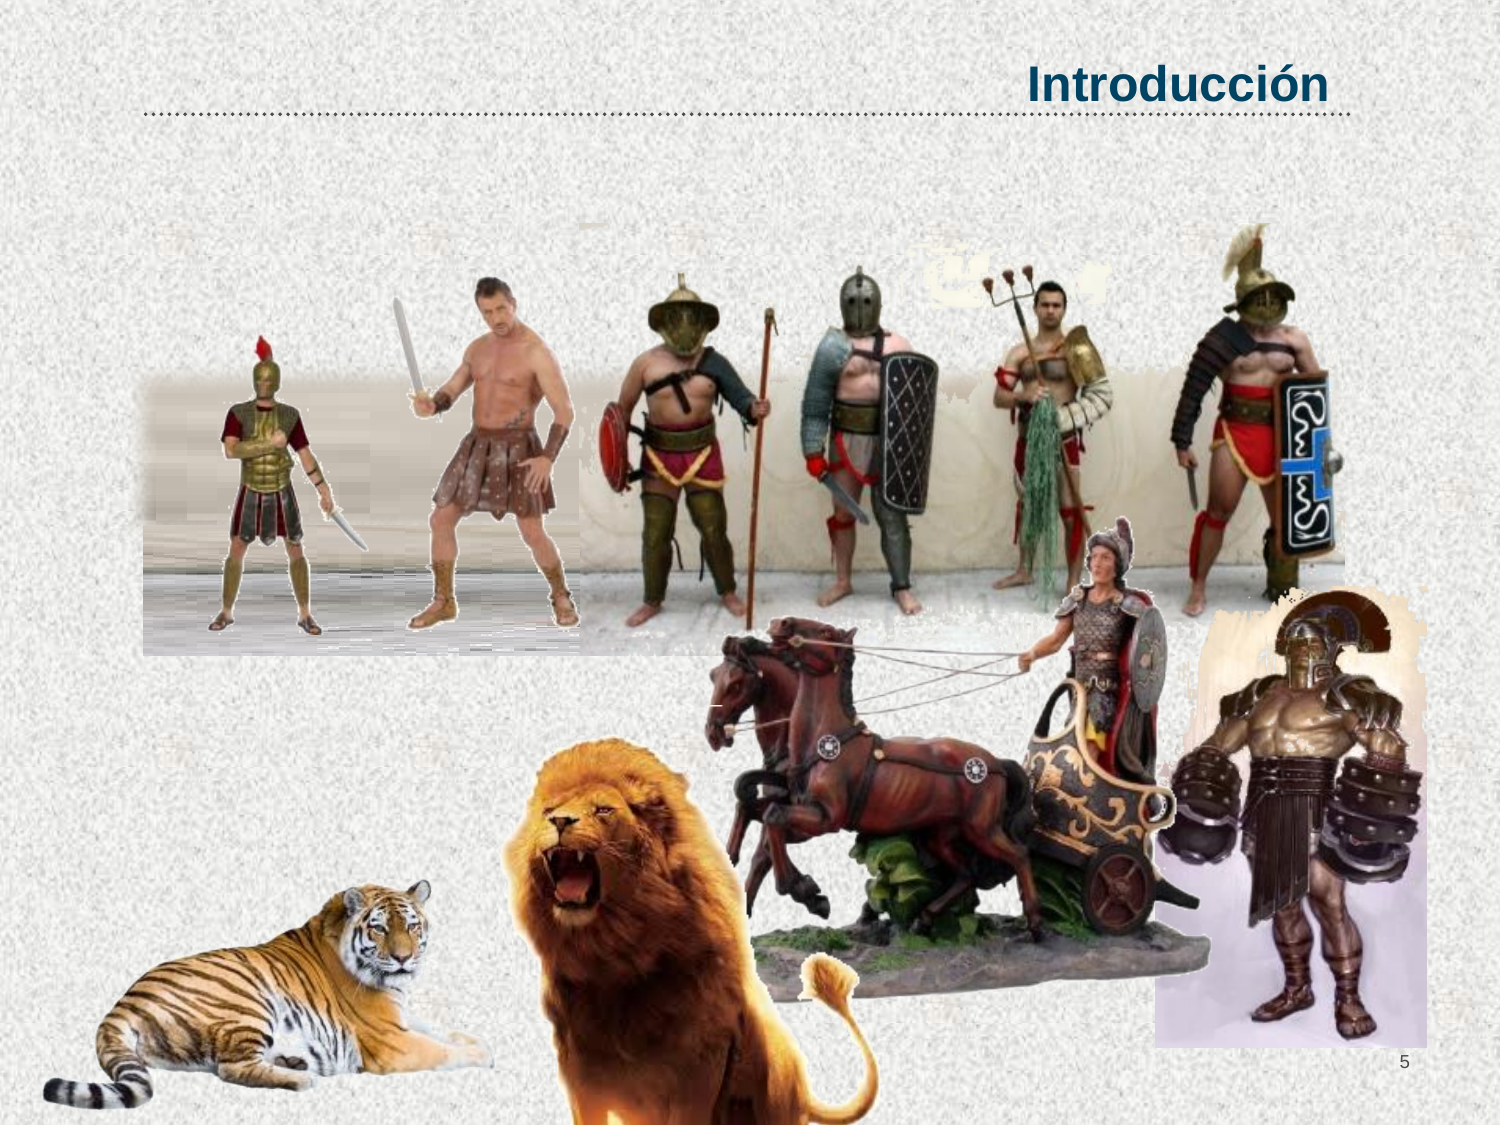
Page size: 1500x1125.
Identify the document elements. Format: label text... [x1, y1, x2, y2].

text_box Introducción [1014, 44, 1344, 118]
picture [0, 0, 1500, 1125]
slide_number 5 [1074, 1042, 1426, 1103]
